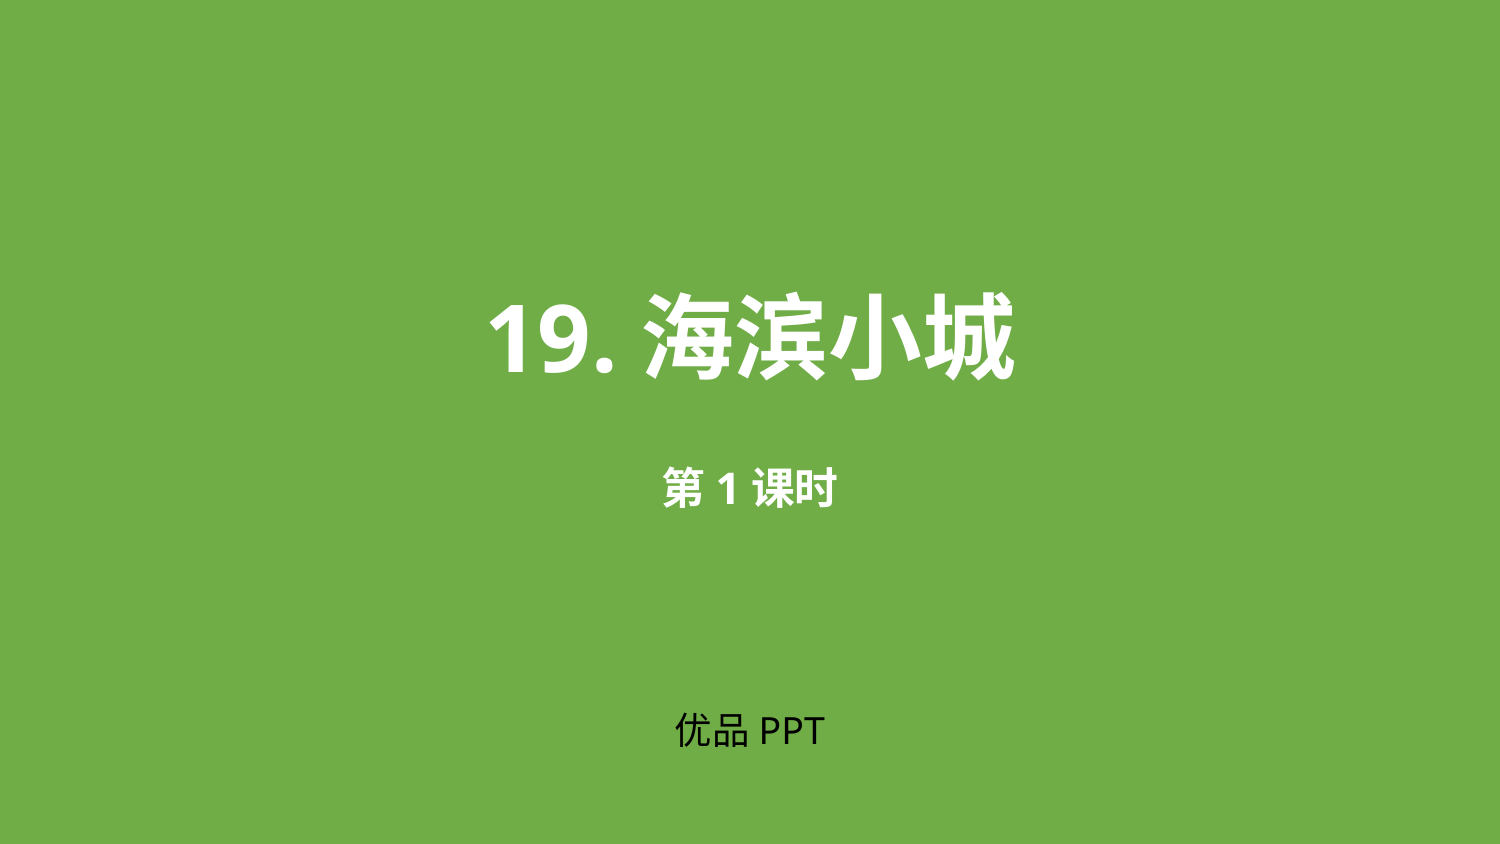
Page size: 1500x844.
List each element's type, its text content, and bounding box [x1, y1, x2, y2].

text_box 优品PPT [0, 697, 1500, 759]
text_box 19.海滨小城 [0, 273, 1500, 398]
text_box 第1课时 [0, 454, 1500, 519]
